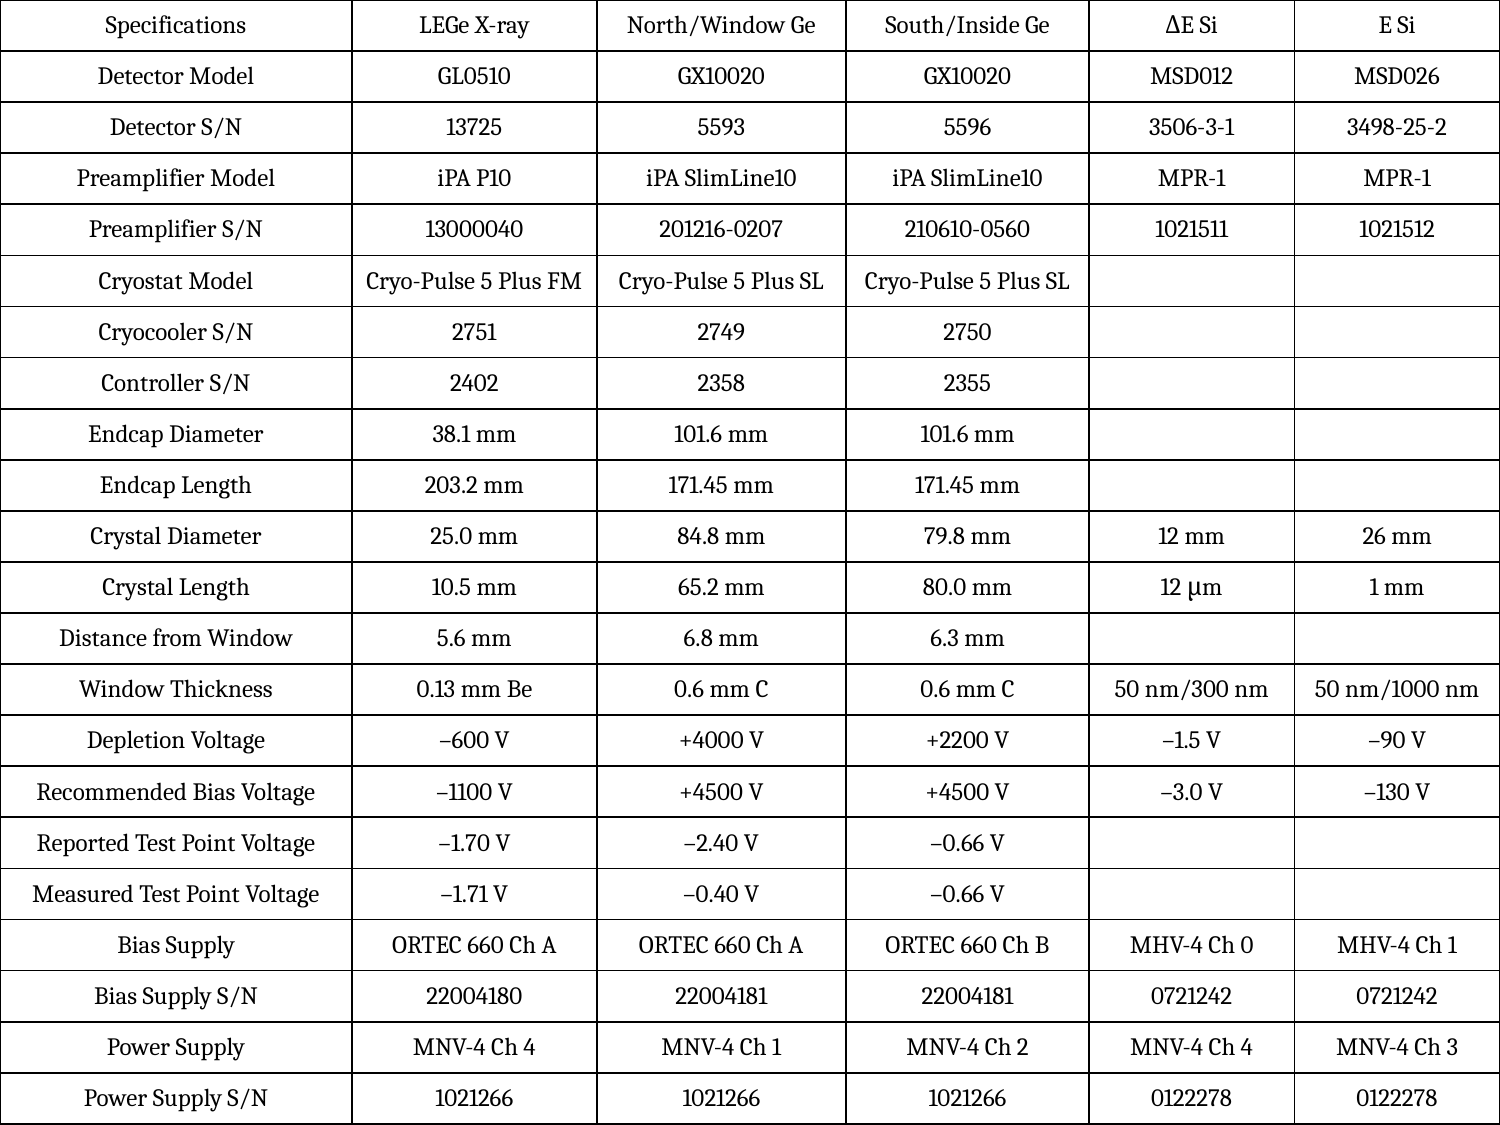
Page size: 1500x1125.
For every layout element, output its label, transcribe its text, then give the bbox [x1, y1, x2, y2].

table_cell 13725 [353, 103, 596, 152]
table_cell 1021266 [847, 1074, 1088, 1123]
table_cell –600 V [353, 716, 596, 765]
table_cell MPR-1 [1090, 154, 1294, 203]
table_header Specifications [1, 1, 351, 50]
table_cell MHV-4 Ch 0 [1090, 920, 1294, 970]
table_cell –2.40 V [598, 818, 845, 868]
table_cell Controller S/N [1, 358, 351, 408]
table_cell Cryo-Pulse 5 Plus SL [847, 256, 1088, 306]
table_cell [1090, 256, 1294, 306]
table_cell 2751 [353, 307, 596, 357]
table_cell 5.6 mm [353, 614, 596, 663]
table_cell +4500 V [598, 767, 845, 816]
table_cell [1295, 869, 1499, 919]
table_cell [1295, 614, 1499, 663]
table_cell 101.6 mm [598, 410, 845, 459]
table_cell 2402 [353, 358, 596, 408]
table_cell Measured Test Point Voltage [1, 869, 351, 919]
table_cell Detector S/N [1, 103, 351, 152]
table_cell Cryo-Pulse 5 Plus FM [353, 256, 596, 306]
table_cell –1.71 V [353, 869, 596, 919]
table_cell 171.45 mm [598, 461, 845, 510]
table_cell MHV-4 Ch 1 [1295, 920, 1499, 970]
table_cell GX10020 [847, 52, 1088, 101]
table_cell [1090, 614, 1294, 663]
table_cell GL0510 [353, 52, 596, 101]
table_cell –130 V [1295, 767, 1499, 816]
table_cell –1.70 V [353, 818, 596, 868]
table_cell ORTEC 660 Ch A [598, 920, 845, 970]
table_cell Distance from Window [1, 614, 351, 663]
table_cell MNV-4 Ch 4 [1090, 1023, 1294, 1072]
table_cell Power Supply S/N [1, 1074, 351, 1123]
table_cell Endcap Diameter [1, 410, 351, 459]
table_cell –1100 V [353, 767, 596, 816]
table_cell 0721242 [1295, 971, 1499, 1021]
table_cell 1021266 [353, 1074, 596, 1123]
table_cell [1295, 307, 1499, 357]
table_cell Crystal Length [1, 563, 351, 612]
table_cell 12 μm [1090, 563, 1294, 612]
table_cell +4500 V [847, 767, 1088, 816]
table_cell 25.0 mm [353, 512, 596, 561]
table_cell 5596 [847, 103, 1088, 152]
table_cell ORTEC 660 Ch B [847, 920, 1088, 970]
table_cell 5593 [598, 103, 845, 152]
table_cell 1021511 [1090, 205, 1294, 255]
table_cell Detector Model [1, 52, 351, 101]
table_cell [1090, 461, 1294, 510]
table_cell iPA SlimLine10 [598, 154, 845, 203]
table_cell 26 mm [1295, 512, 1499, 561]
table_cell –0.66 V [847, 869, 1088, 919]
table_cell 65.2 mm [598, 563, 845, 612]
table_cell 0122278 [1295, 1074, 1499, 1123]
table_cell 50 nm/1000 nm [1295, 665, 1499, 714]
table_cell 101.6 mm [847, 410, 1088, 459]
table_cell MSD026 [1295, 52, 1499, 101]
table_cell [1090, 307, 1294, 357]
table_cell iPA SlimLine10 [847, 154, 1088, 203]
table_cell 3498-25-2 [1295, 103, 1499, 152]
table_header ΔE Si [1090, 1, 1294, 50]
table_cell Preamplifier S/N [1, 205, 351, 255]
table_cell 0122278 [1090, 1074, 1294, 1123]
table_header South/Inside Ge [847, 1, 1088, 50]
table_header North/Window Ge [598, 1, 845, 50]
table_cell Endcap Length [1, 461, 351, 510]
table_cell 50 nm/300 nm [1090, 665, 1294, 714]
table_cell Bias Supply S/N [1, 971, 351, 1021]
table_cell GX10020 [598, 52, 845, 101]
table_cell Bias Supply [1, 920, 351, 970]
table_cell 2358 [598, 358, 845, 408]
table_cell 84.8 mm [598, 512, 845, 561]
table_cell MPR-1 [1295, 154, 1499, 203]
table_cell 0.6 mm C [598, 665, 845, 714]
table_cell 10.5 mm [353, 563, 596, 612]
table_cell Preamplifier Model [1, 154, 351, 203]
table_cell –0.66 V [847, 818, 1088, 868]
table_cell MNV-4 Ch 1 [598, 1023, 845, 1072]
table_cell MNV-4 Ch 2 [847, 1023, 1088, 1072]
table_cell [1090, 358, 1294, 408]
table_cell 2750 [847, 307, 1088, 357]
table_cell Cryostat Model [1, 256, 351, 306]
table_cell 203.2 mm [353, 461, 596, 510]
table_cell [1295, 461, 1499, 510]
table_cell –1.5 V [1090, 716, 1294, 765]
table_cell 22004180 [353, 971, 596, 1021]
table_cell [1295, 410, 1499, 459]
table_cell Cryocooler S/N [1, 307, 351, 357]
table_cell 201216-0207 [598, 205, 845, 255]
table_cell Reported Test Point Voltage [1, 818, 351, 868]
table_cell 0721242 [1090, 971, 1294, 1021]
table_cell 12 mm [1090, 512, 1294, 561]
table_cell 0.6 mm C [847, 665, 1088, 714]
table_cell Crystal Diameter [1, 512, 351, 561]
table_cell Window Thickness [1, 665, 351, 714]
table_cell 22004181 [847, 971, 1088, 1021]
table_header E Si [1295, 1, 1499, 50]
table_cell 79.8 mm [847, 512, 1088, 561]
table_cell 3506-3-1 [1090, 103, 1294, 152]
table_cell +4000 V [598, 716, 845, 765]
table_cell 80.0 mm [847, 563, 1088, 612]
table_cell [1090, 818, 1294, 868]
table_cell [1295, 256, 1499, 306]
table_cell –90 V [1295, 716, 1499, 765]
table_cell ORTEC 660 Ch A [353, 920, 596, 970]
table_cell [1295, 358, 1499, 408]
table_cell [1090, 869, 1294, 919]
table_cell Power Supply [1, 1023, 351, 1072]
table_cell 6.8 mm [598, 614, 845, 663]
table_cell 22004181 [598, 971, 845, 1021]
table_cell 38.1 mm [353, 410, 596, 459]
table_cell MNV-4 Ch 4 [353, 1023, 596, 1072]
table_cell 171.45 mm [847, 461, 1088, 510]
table_cell 1 mm [1295, 563, 1499, 612]
table_cell 0.13 mm Be [353, 665, 596, 714]
table_cell 2355 [847, 358, 1088, 408]
table_cell 210610-0560 [847, 205, 1088, 255]
table_cell +2200 V [847, 716, 1088, 765]
table_cell MNV-4 Ch 3 [1295, 1023, 1499, 1072]
table_cell [1295, 818, 1499, 868]
table_cell 1021512 [1295, 205, 1499, 255]
table_header LEGe X-ray [353, 1, 596, 50]
table_cell –0.40 V [598, 869, 845, 919]
table_cell iPA P10 [353, 154, 596, 203]
table_cell 2749 [598, 307, 845, 357]
table_cell MSD012 [1090, 52, 1294, 101]
table_cell Depletion Voltage [1, 716, 351, 765]
table_cell Cryo-Pulse 5 Plus SL [598, 256, 845, 306]
table_cell 13000040 [353, 205, 596, 255]
table_cell –3.0 V [1090, 767, 1294, 816]
table_cell 6.3 mm [847, 614, 1088, 663]
table_cell [1090, 410, 1294, 459]
table_cell Recommended Bias Voltage [1, 767, 351, 816]
table_cell 1021266 [598, 1074, 845, 1123]
